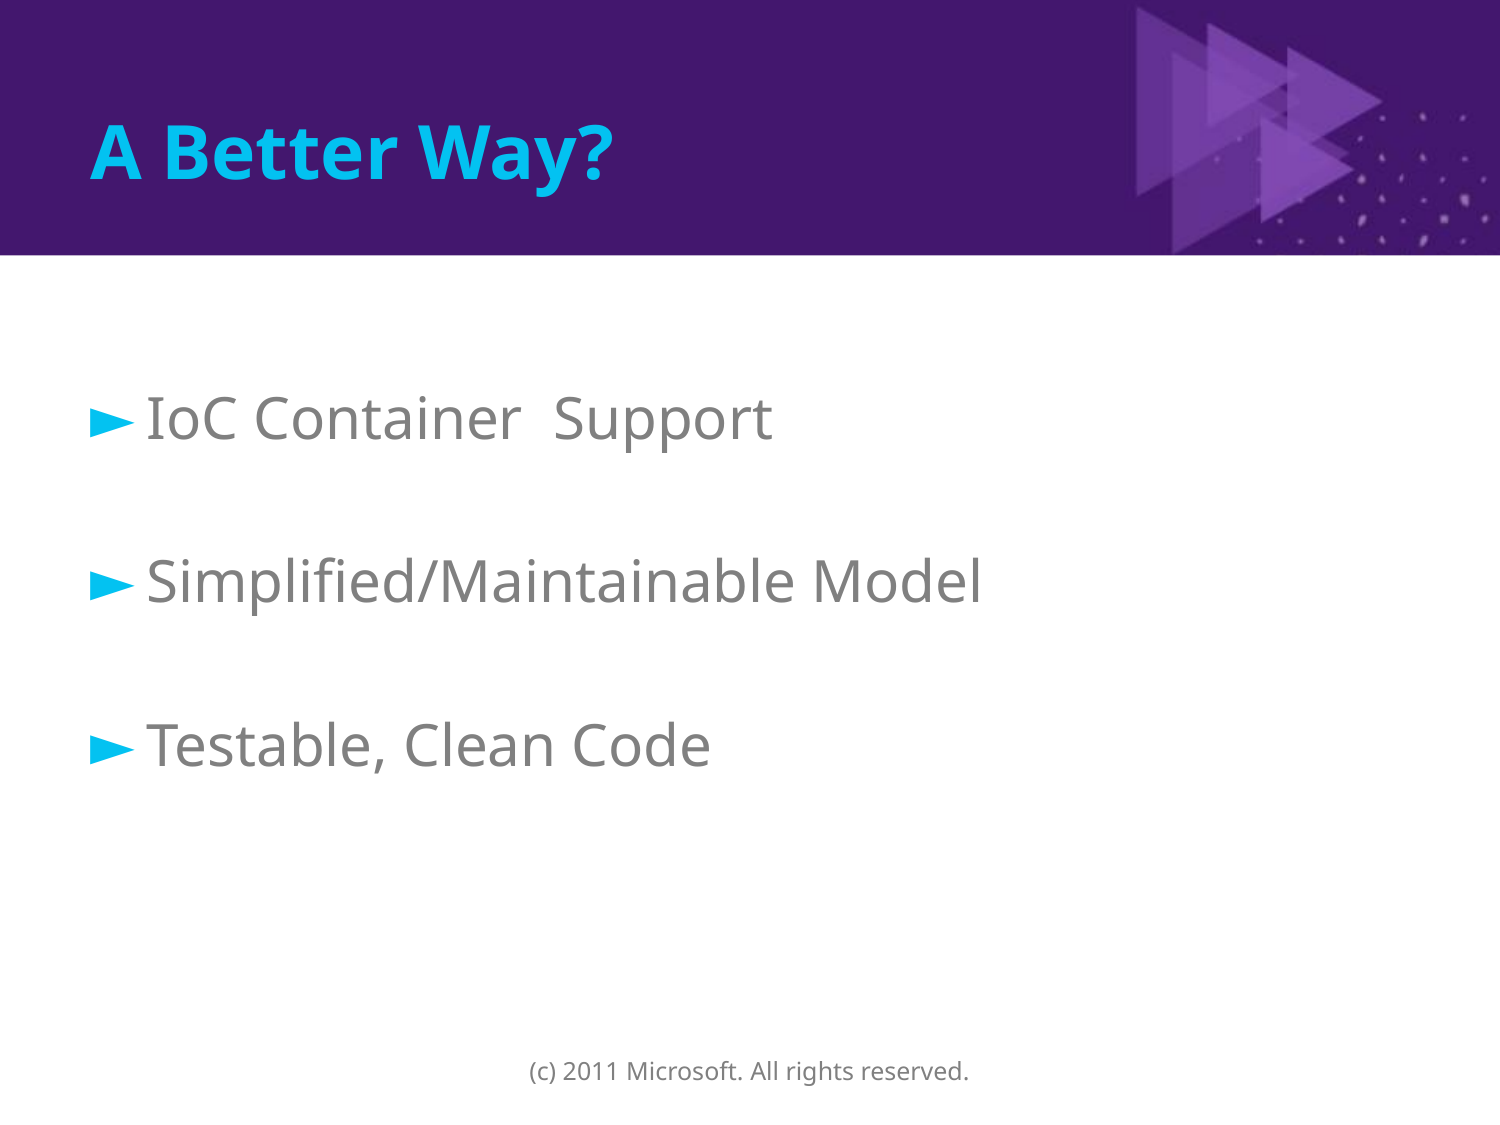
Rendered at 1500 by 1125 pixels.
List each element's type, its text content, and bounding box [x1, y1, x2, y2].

list IoC Container Support Simplified/Maintainable Model Testable, Clean Code [75, 373, 1425, 811]
title A Better Way? [75, 56, 1425, 244]
picture [0, 0, 1500, 255]
footer (c) 2011 Microsoft. All rights reserved. [512, 1042, 988, 1103]
